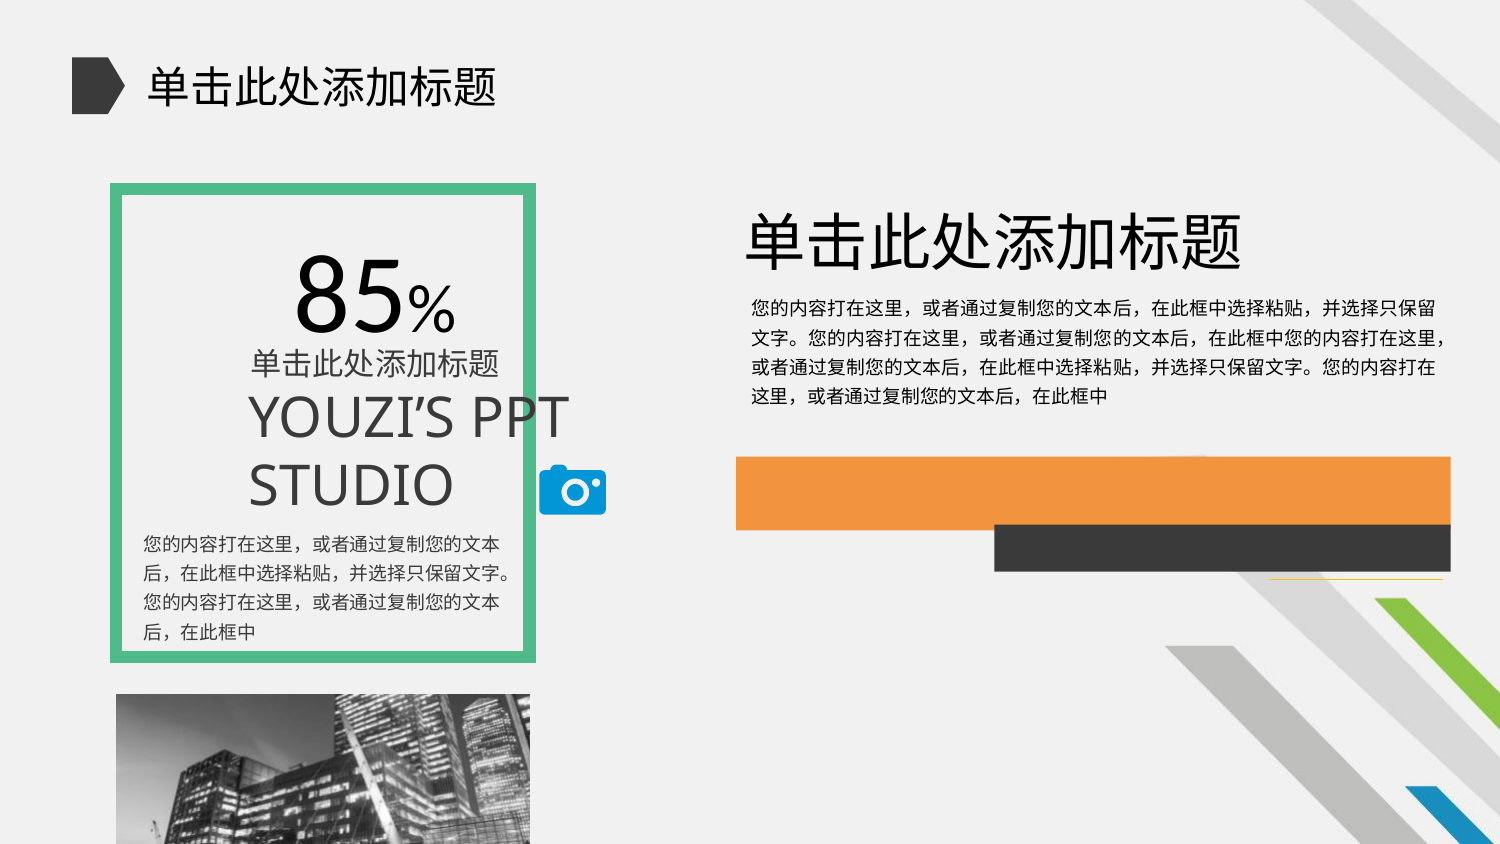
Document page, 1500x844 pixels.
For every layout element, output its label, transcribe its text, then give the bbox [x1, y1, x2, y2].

text_box 85% [278, 212, 472, 362]
text_box 单击此处添加标题 [98, 52, 545, 120]
text_box [735, 456, 1452, 531]
text_box 单击此处添加标题 [233, 337, 517, 373]
text_box [71, 56, 98, 116]
picture [0, 0, 1500, 844]
text_box 单击此处添加标题 [728, 196, 1382, 286]
text_box YOUZI’S PPT STUDIO [233, 373, 623, 524]
text_box 您的内容打在这里，或者通过复制您的文本后，在此框中选择粘贴，并选择只保留文字。您的内容打在这里，或者通过复制您的文本后，在此框中您的内容打在这里，或者通过复制您的文本后，在此框中选择粘贴，并选择只保留文字。您的内容打在这里，或者通过复制您的文本后，在此框中 [736, 282, 1451, 415]
text_box [993, 524, 1452, 573]
text_box [115, 188, 531, 658]
text_box 您的内容打在这里，或者通过复制您的文本后，在此框中选择粘贴，并选择只保留文字。您的内容打在这里，或者通过复制您的文本后，在此框中 [128, 518, 522, 651]
